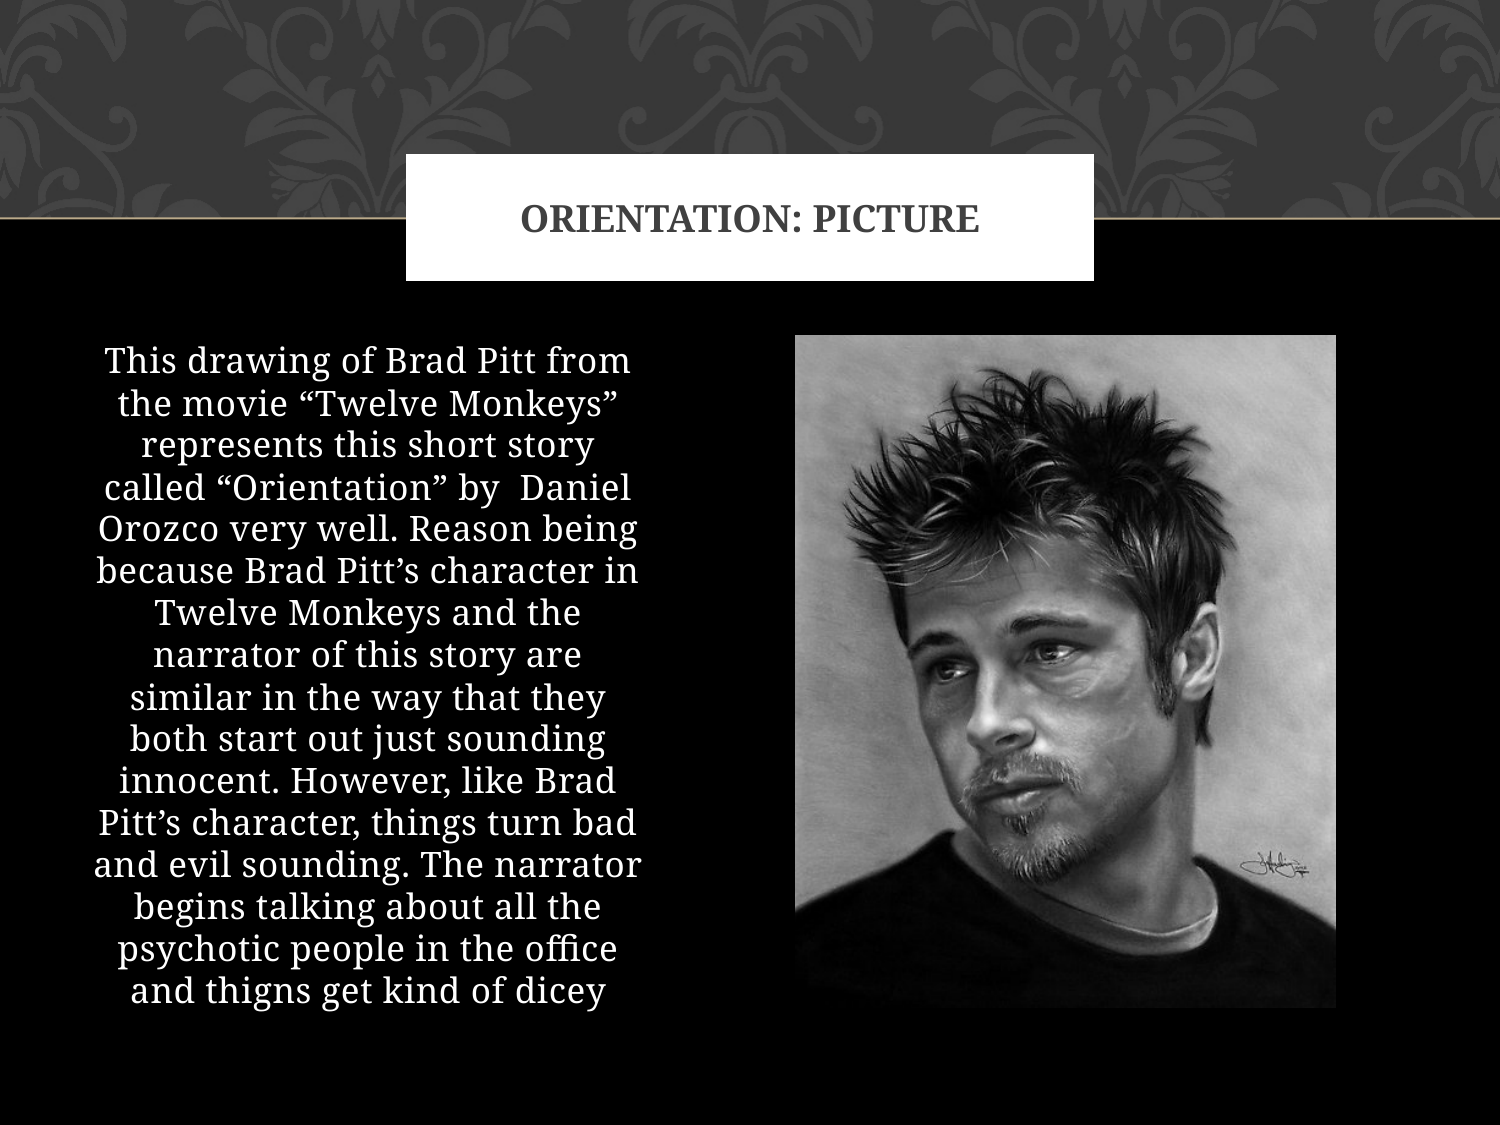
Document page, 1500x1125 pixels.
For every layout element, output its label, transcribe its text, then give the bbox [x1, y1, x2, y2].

title Orientation: Picture [406, 154, 1094, 281]
list This drawing of Brad Pitt from the movie “Twelve Monkeys” represents this short story called “Orientation” by Daniel Orozco very well. Reason being because Brad Pitt’s character in Twelve Monkeys and the narrator of this story are similar in the way that they both start out just sounding innocent. However, like Brad Pitt’s character, things turn bad and evil sounding. The narrator begins talking about all the psychotic people in the office and thigns get kind of dicey [75, 331, 662, 1064]
picture [795, 335, 1336, 1008]
